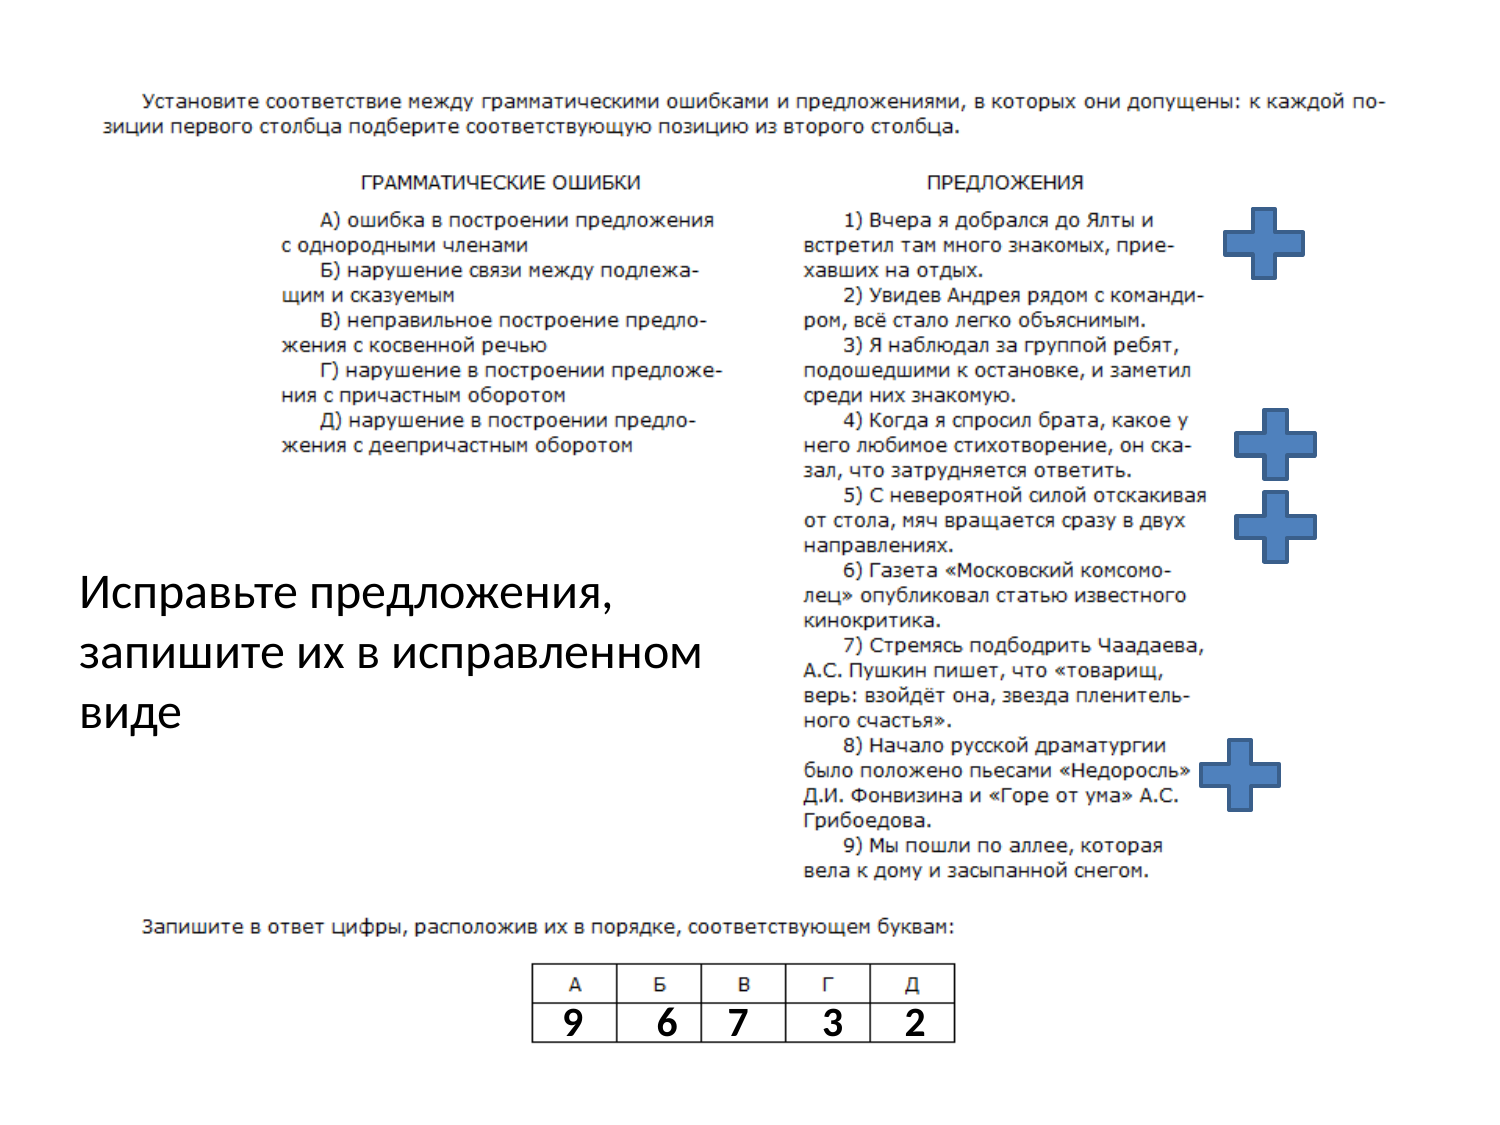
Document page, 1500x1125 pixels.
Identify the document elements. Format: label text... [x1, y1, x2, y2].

text_box Исправьте предложения, запишите их в исправленном виде [64, 550, 89, 746]
picture [94, 73, 1406, 1051]
